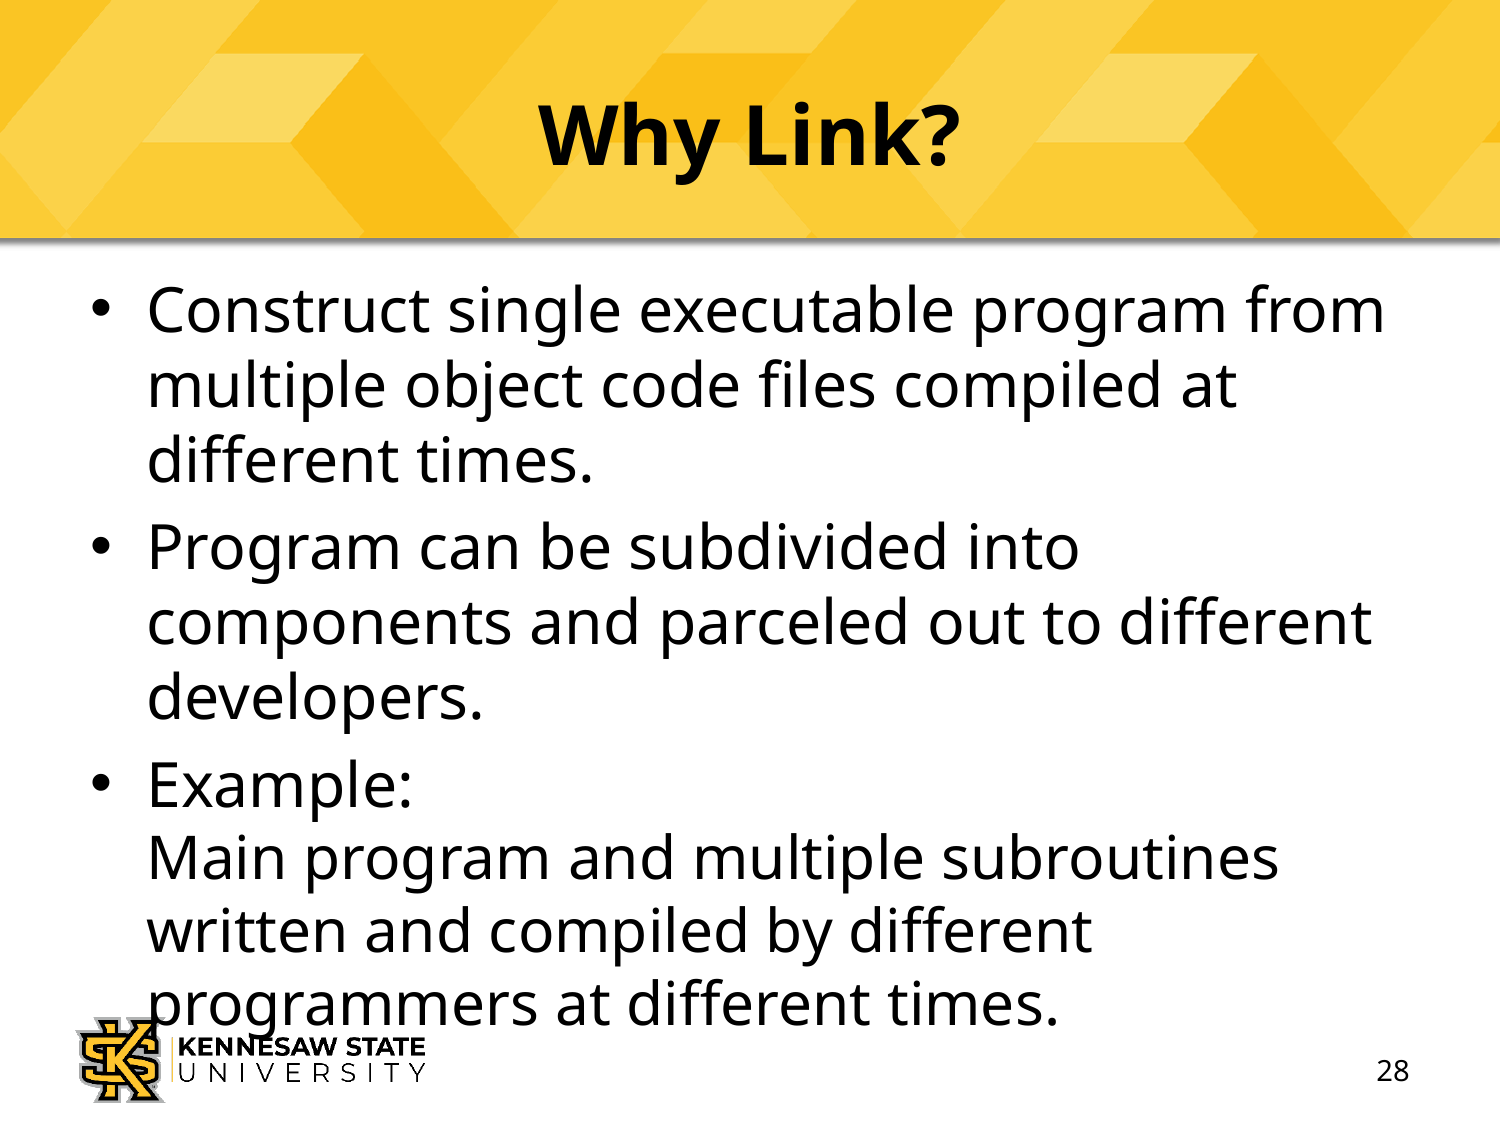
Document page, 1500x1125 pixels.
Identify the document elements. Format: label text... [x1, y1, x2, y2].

slide_number 28 [1074, 1042, 1425, 1103]
list Construct single executable program from multiple object code files compiled at different times. Program can be subdivided into components and parceled out to different developers. Example: Main program and multiple subroutines written and compiled by different programmers at different times. [75, 262, 1425, 1005]
title Why Link? [75, 75, 1425, 233]
picture [75, 1017, 425, 1103]
picture [0, 0, 1500, 251]
